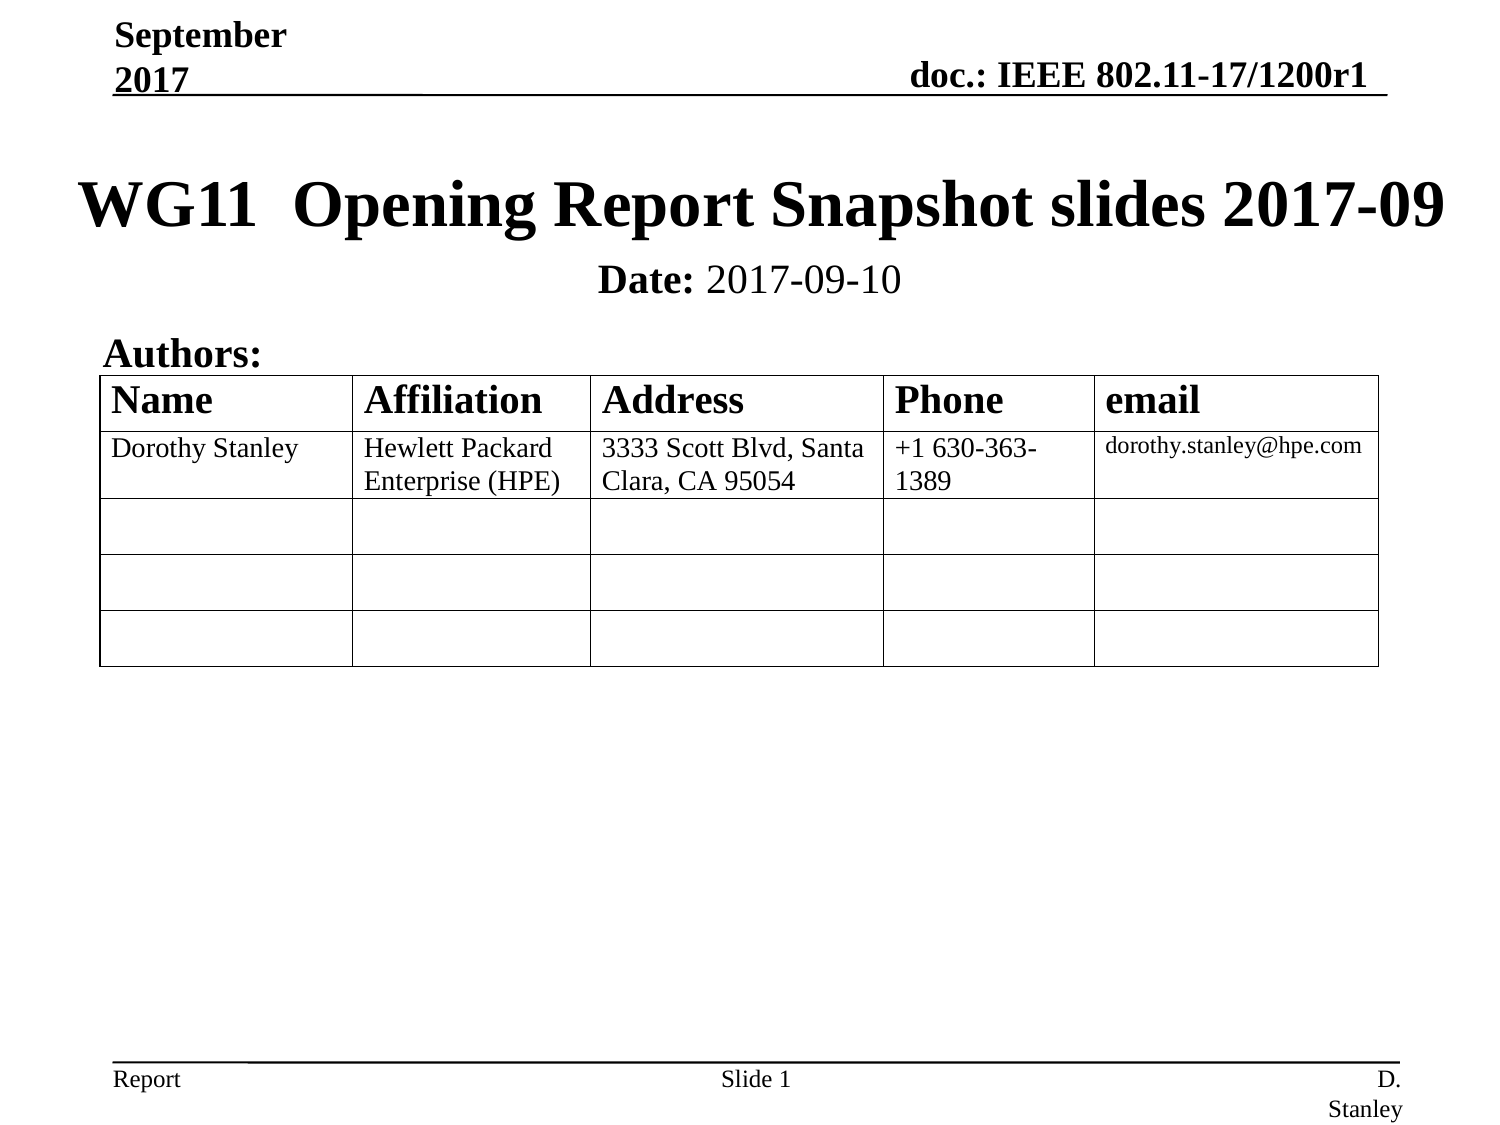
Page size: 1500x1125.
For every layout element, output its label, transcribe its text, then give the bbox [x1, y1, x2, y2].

footer D. Stanley, HP Enterprise [1325, 1062, 1402, 1093]
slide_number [114, 54, 335, 100]
list Date: 2017-09-10 [112, 249, 1388, 313]
title WG11 Opening Report Snapshot slides 2017-09 [24, 112, 1500, 288]
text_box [84, 374, 1409, 782]
text_box Authors: [87, 318, 325, 373]
slide_number Slide 1 [712, 1062, 800, 1093]
